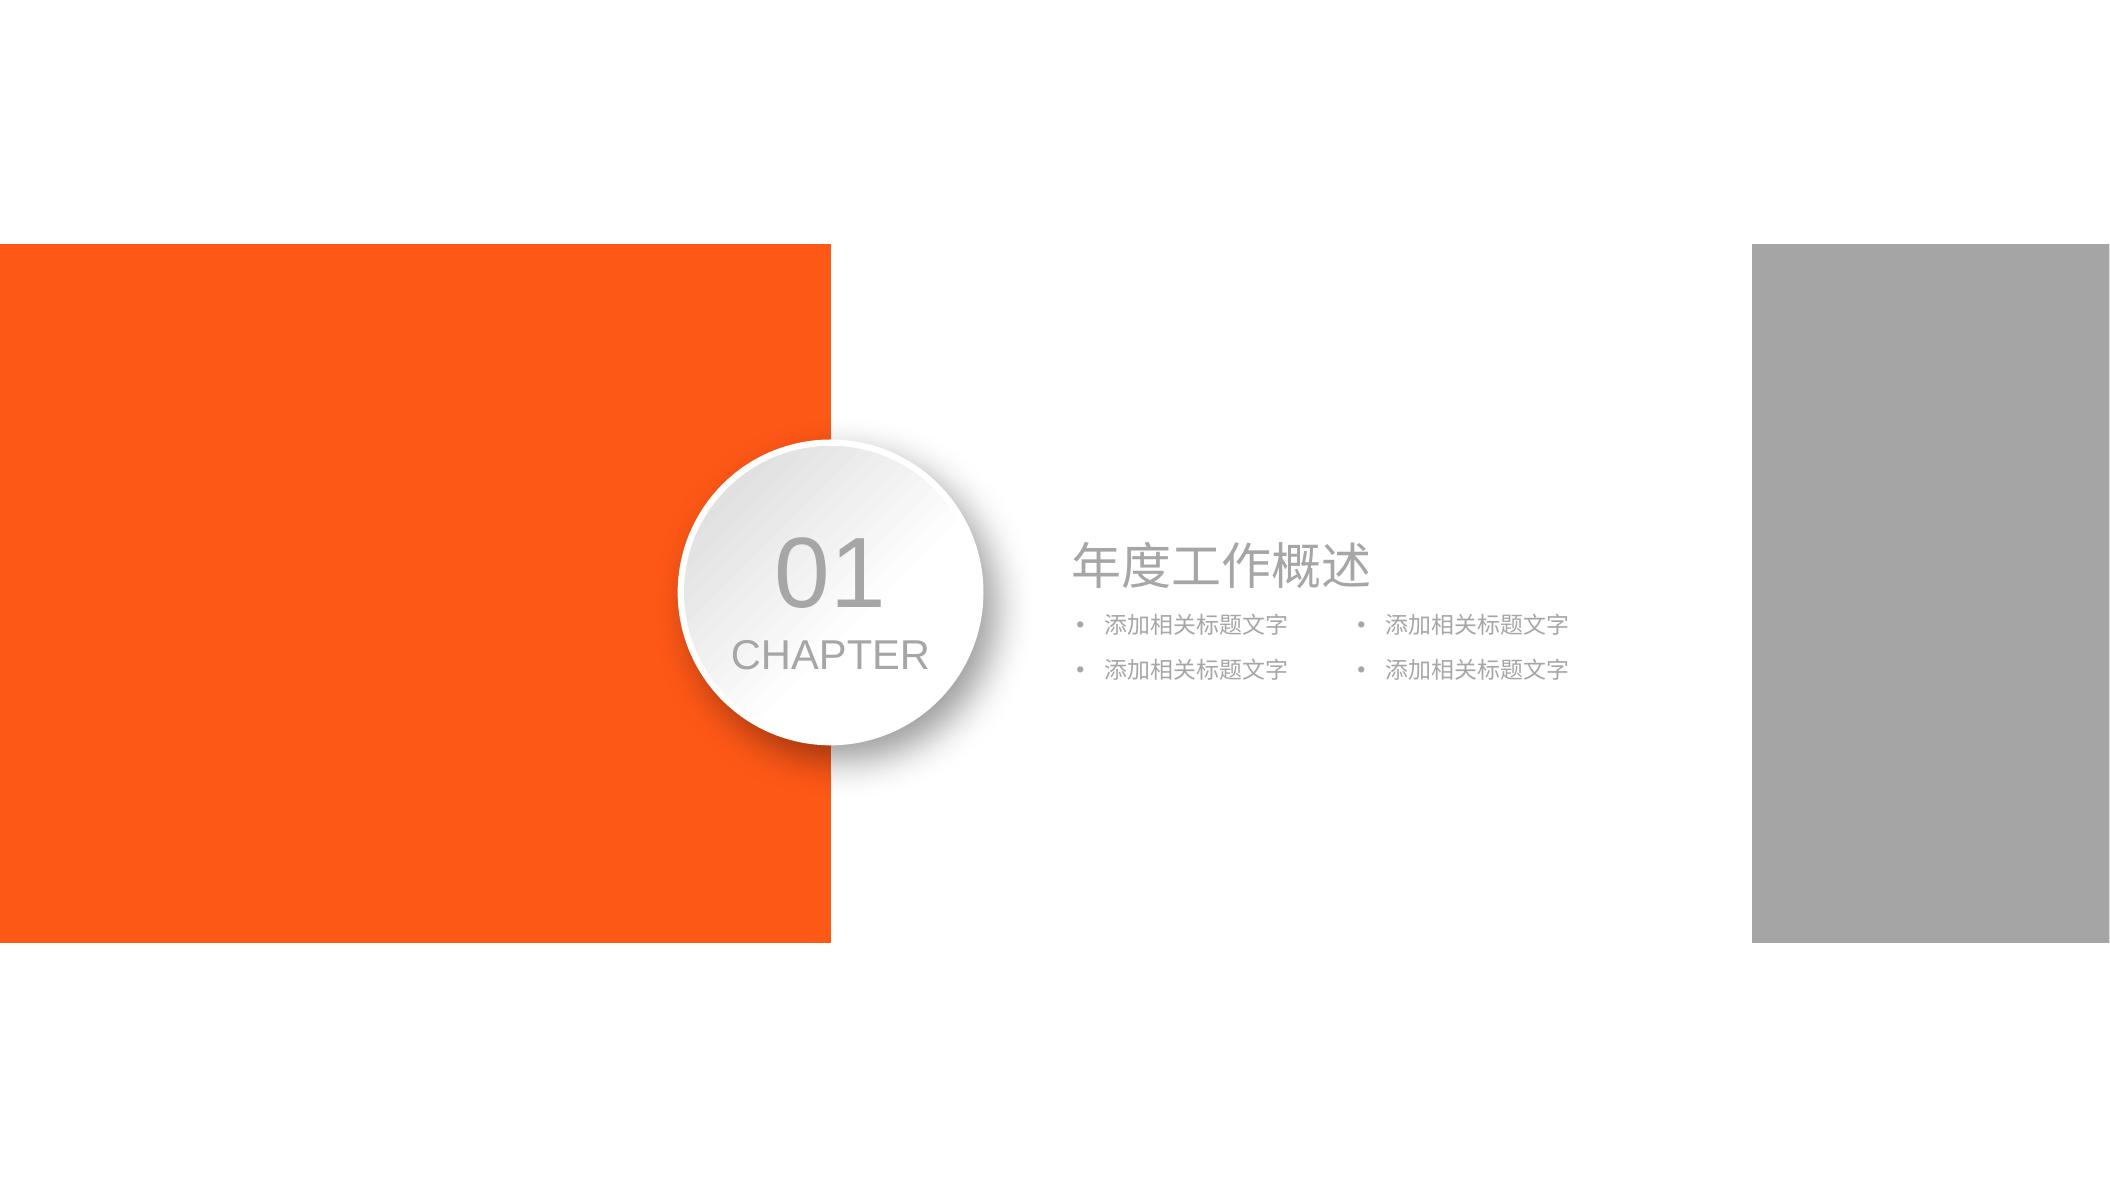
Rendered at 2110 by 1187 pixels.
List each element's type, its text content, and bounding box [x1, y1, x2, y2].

text_box 添加相关标题文字 [1061, 648, 1304, 691]
text_box 年度工作概述 [1071, 534, 1595, 595]
text_box [0, 243, 832, 943]
text_box [679, 441, 982, 744]
text_box 添加相关标题文字 [1061, 603, 1304, 646]
text_box 添加相关标题文字 [1342, 603, 1585, 646]
text_box [1751, 243, 2110, 943]
text_box 01 CHAPTER [706, 507, 955, 678]
text_box 添加相关标题文字 [1342, 648, 1585, 691]
